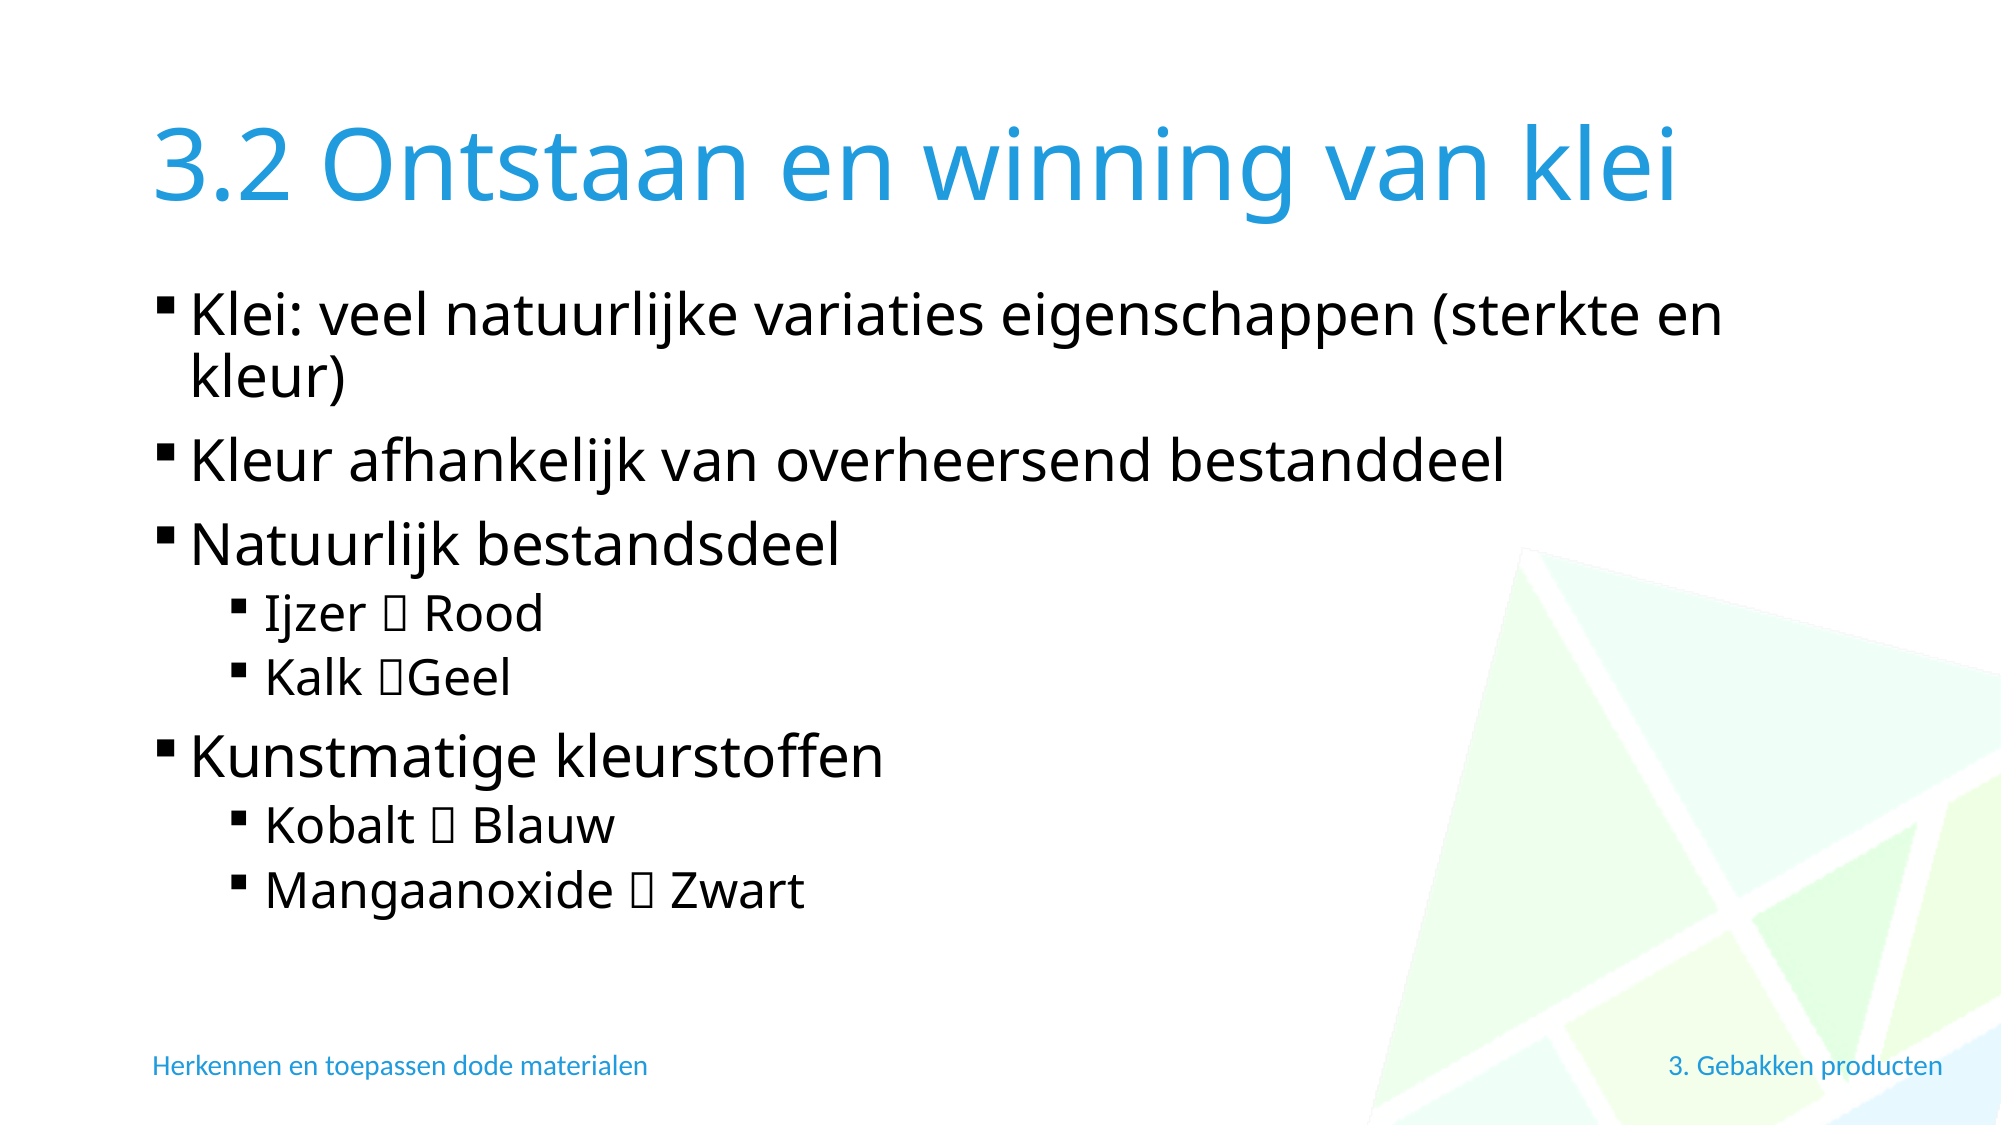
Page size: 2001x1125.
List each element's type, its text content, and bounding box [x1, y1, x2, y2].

list 3. Gebakken producten [1412, 1042, 1959, 1103]
list Klei: veel natuurlijke variaties eigenschappen (sterkte en kleur) Kleur afhankelijk van overheersend bestanddeel Natuurlijk bestandsdeel Ijzer  Rood Kalk Geel Kunstmatige kleurstoffen Kobalt  Blauw Mangaanoxide  Zwart [137, 277, 1863, 992]
list Herkennen en toepassen dode materialen [137, 1042, 813, 1125]
title 3.2 Ontstaan en winning van klei [137, 59, 1863, 277]
